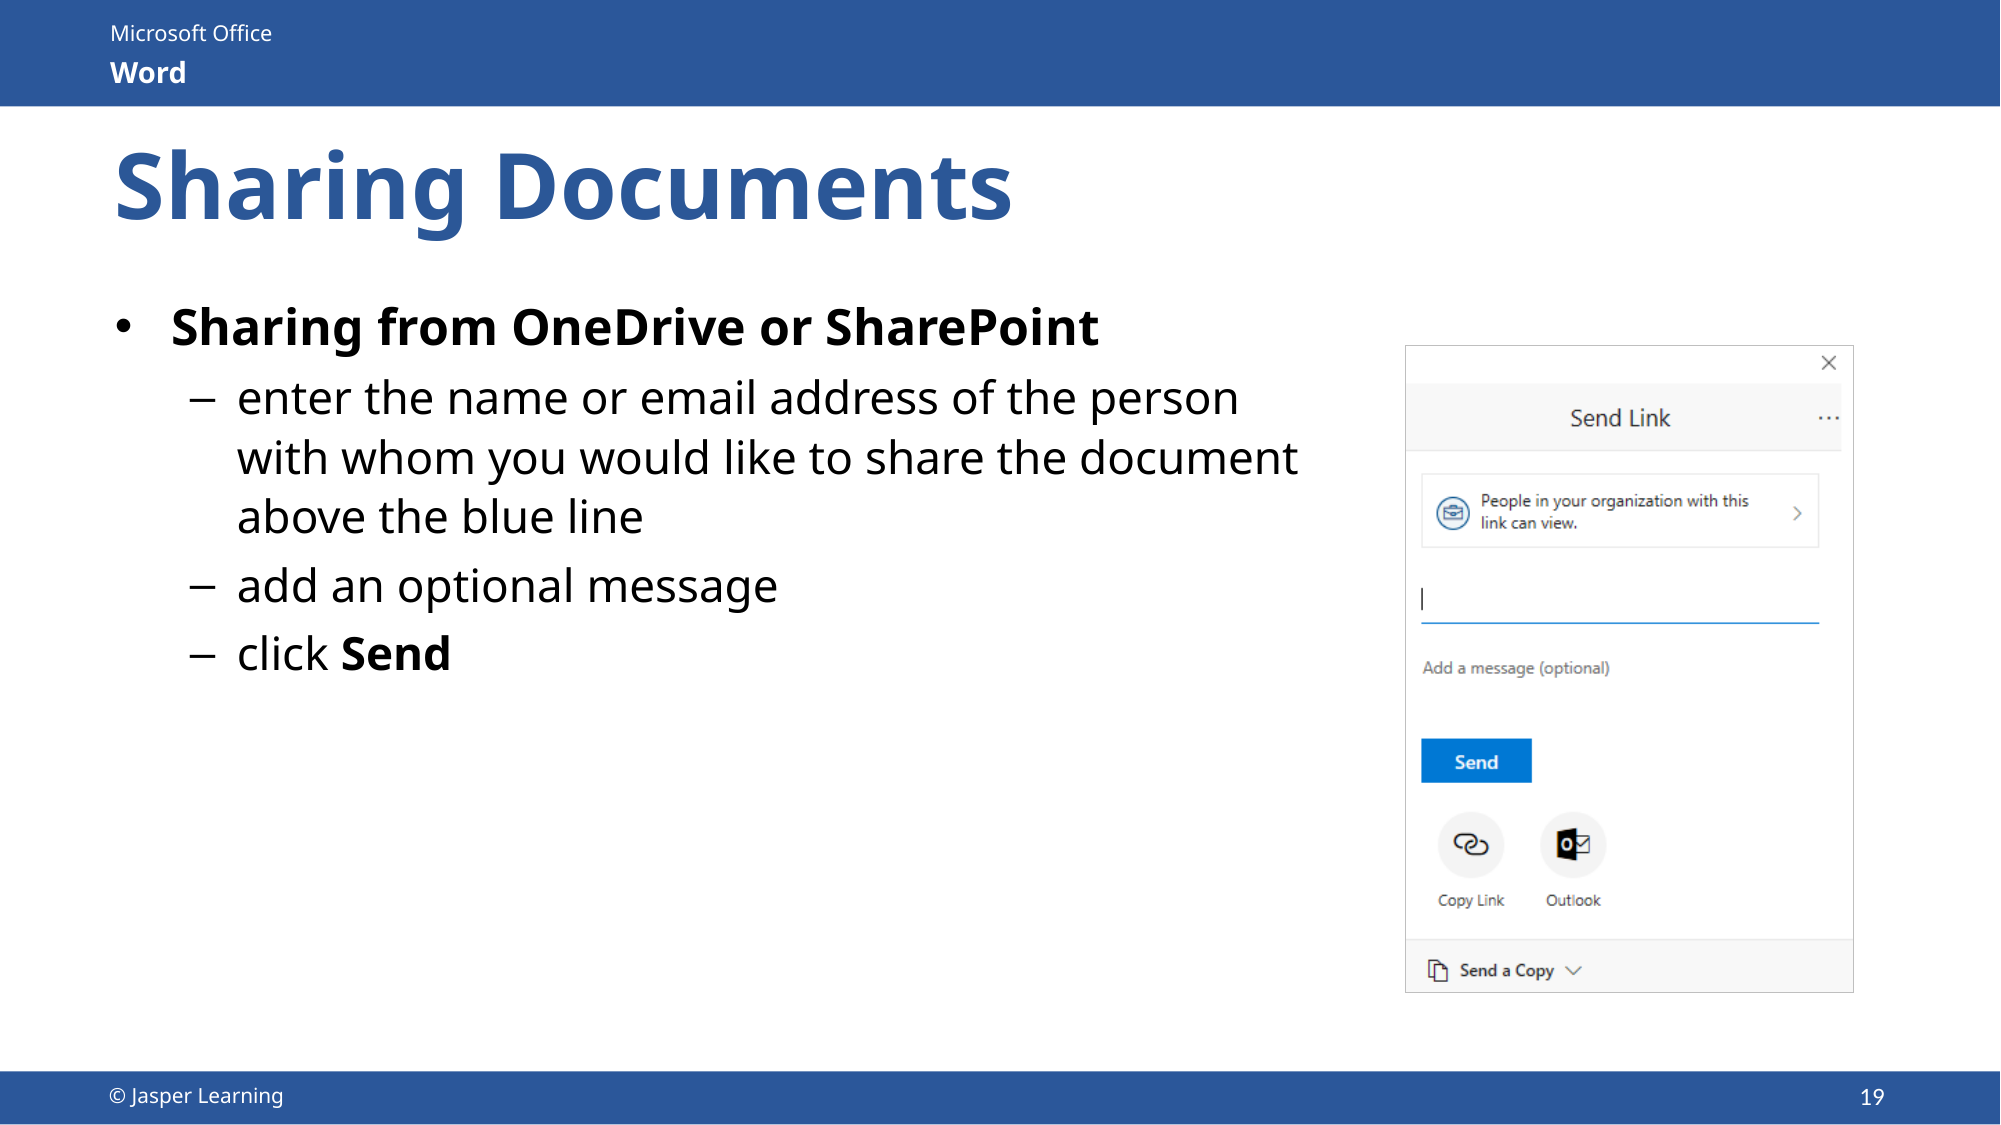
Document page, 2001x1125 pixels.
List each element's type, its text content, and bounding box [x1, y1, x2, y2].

list Sharing from OneDrive or SharePoint enter the name or email address of the person with whom you would like to share the document above the blue line add an optional message click Send [99, 283, 1315, 1026]
slide_number 19 [1433, 1065, 1900, 1125]
picture [1405, 345, 1854, 993]
title Sharing Documents [99, 118, 1866, 248]
footer © Jasper Learning [94, 1066, 769, 1125]
